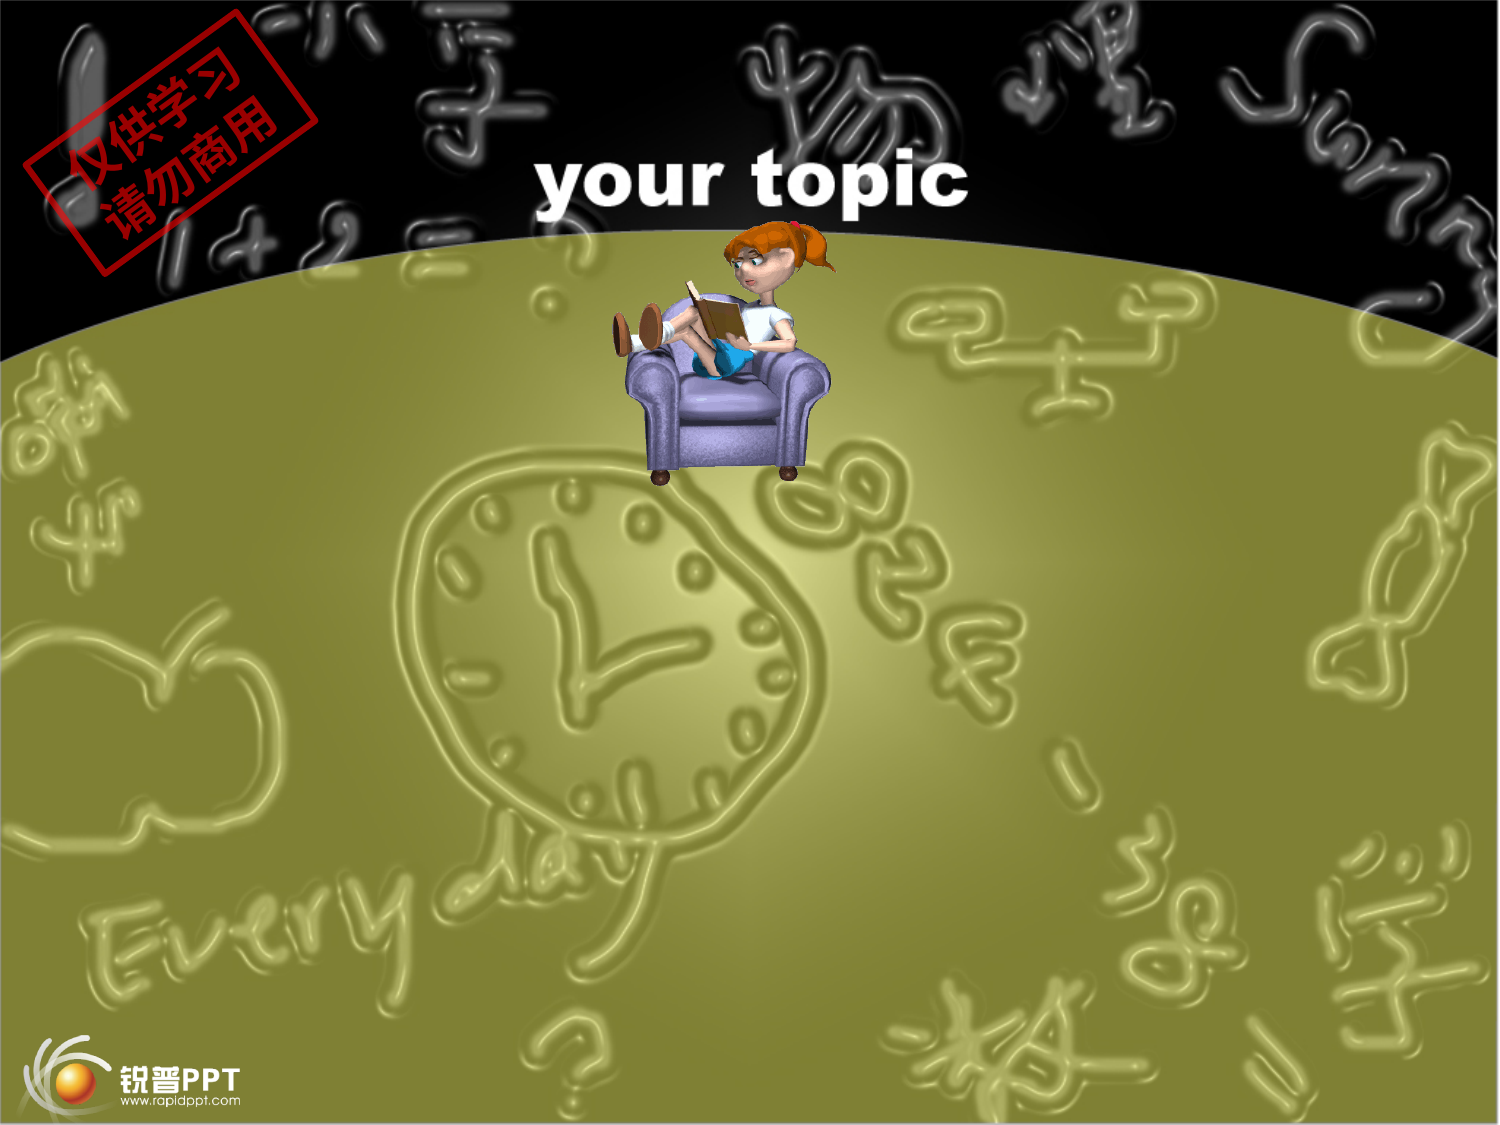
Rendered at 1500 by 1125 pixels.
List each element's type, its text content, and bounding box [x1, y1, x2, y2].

picture [0, 0, 1500, 1125]
text_box 仅供学习 请勿商用 [25, 11, 316, 274]
